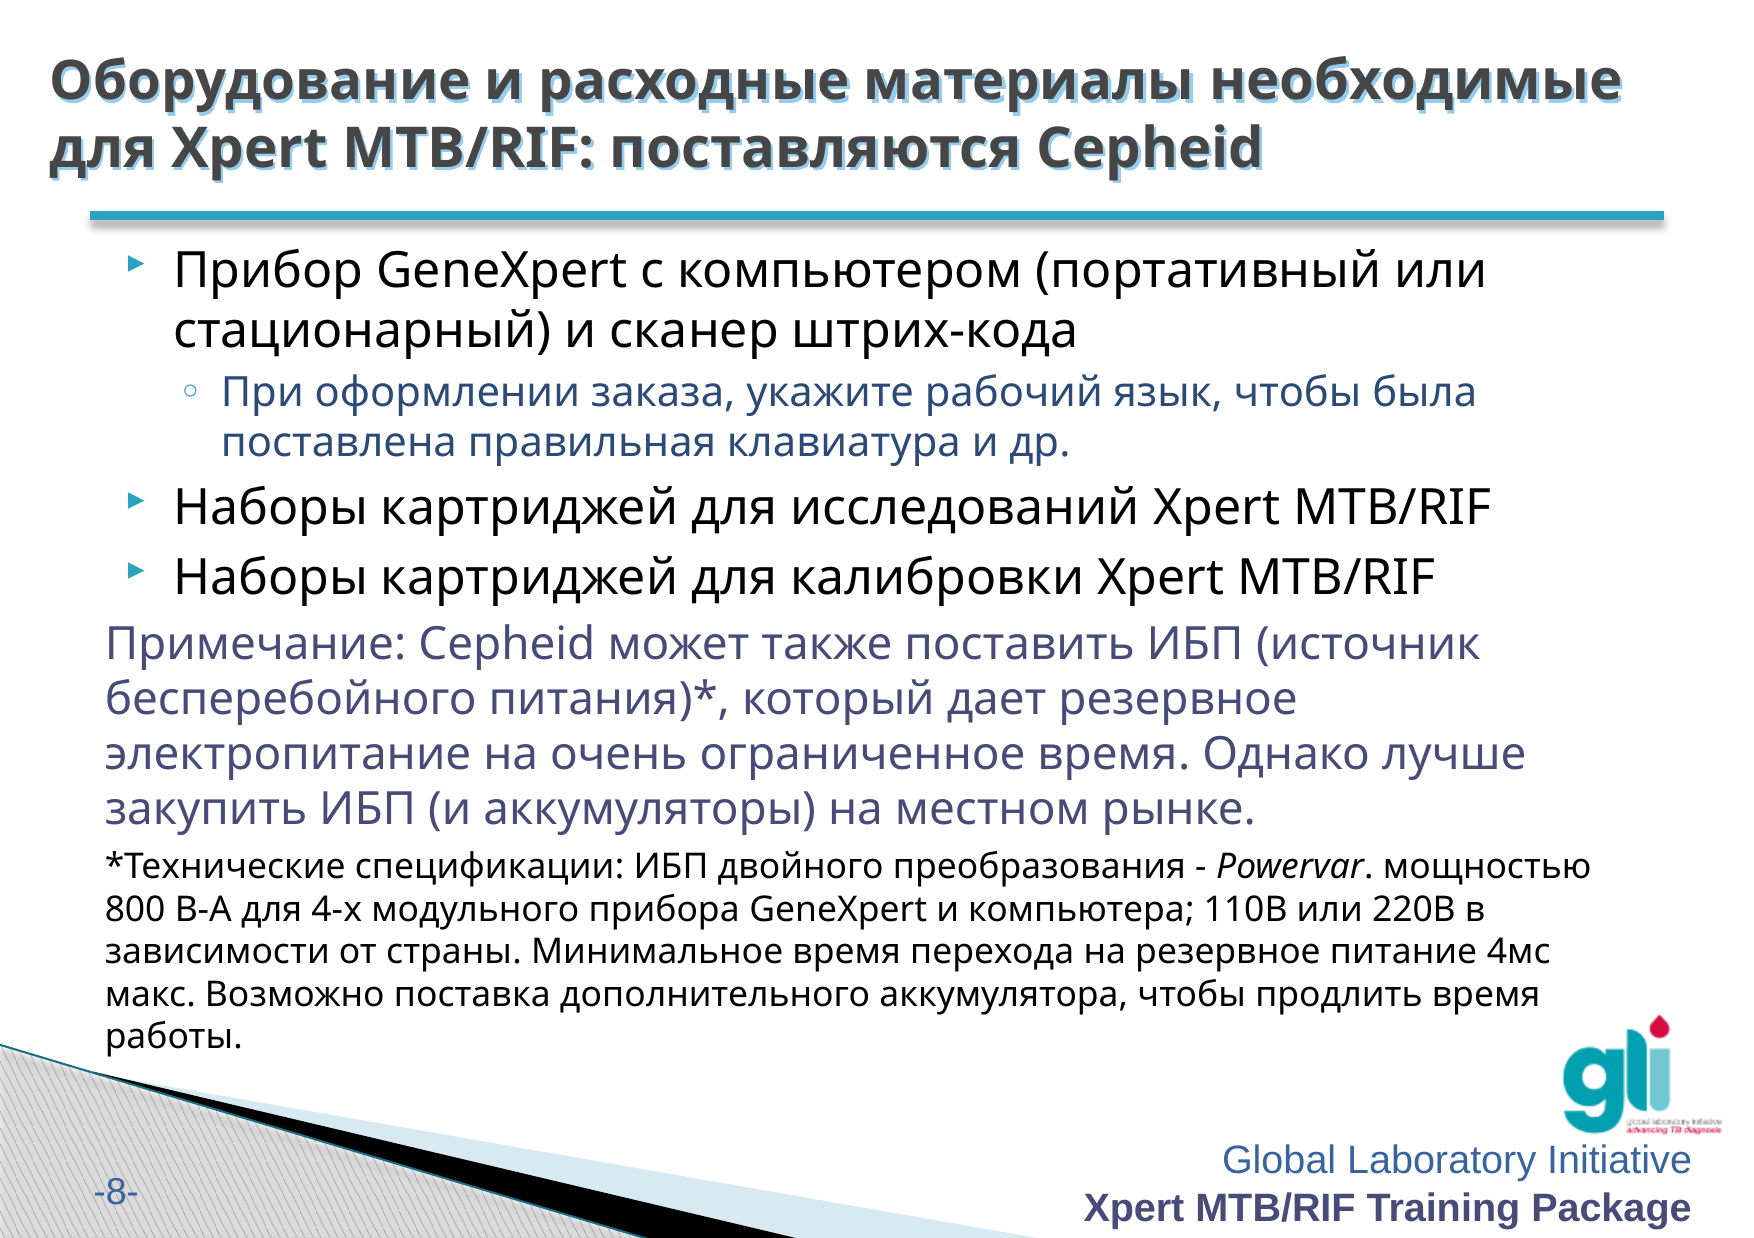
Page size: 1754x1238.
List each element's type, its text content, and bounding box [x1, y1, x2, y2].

list Прибор GeneXpert с компьютером (портативный или стационарный) и сканер штрих-кода При оформлении заказа, укажите рабочий язык, чтобы была поставлена правильная клавиатура и др. Наборы картриджей для исследований Xpert MTB/RIF Наборы картриджей для калибровки Xpert MTB/RIF Примечание: Cepheid может также поставить ИБП (источник бесперебойного питания)*, который дает резервное электропитание на очень ограниченное время. Однако лучше закупить ИБП (и аккумуляторы) на местном рынке. *Технические спецификации: ИБП двойного преобразования - Powervar. мощностью 800 В-А для 4-х модульного прибора GeneXpert и компьютера; 110В или 220В в зависимости от страны. Минимальное время перехода на резервное питание 4мс макс. Возможно поставка дополнительного аккумулятора, чтобы продлить время работы. [87, 228, 1666, 958]
picture [1553, 1011, 1727, 1139]
title Оборудование и расходные материалы необходимые для Xpert MTB/RIF: поставляются Cepheid [49, 28, 1716, 195]
